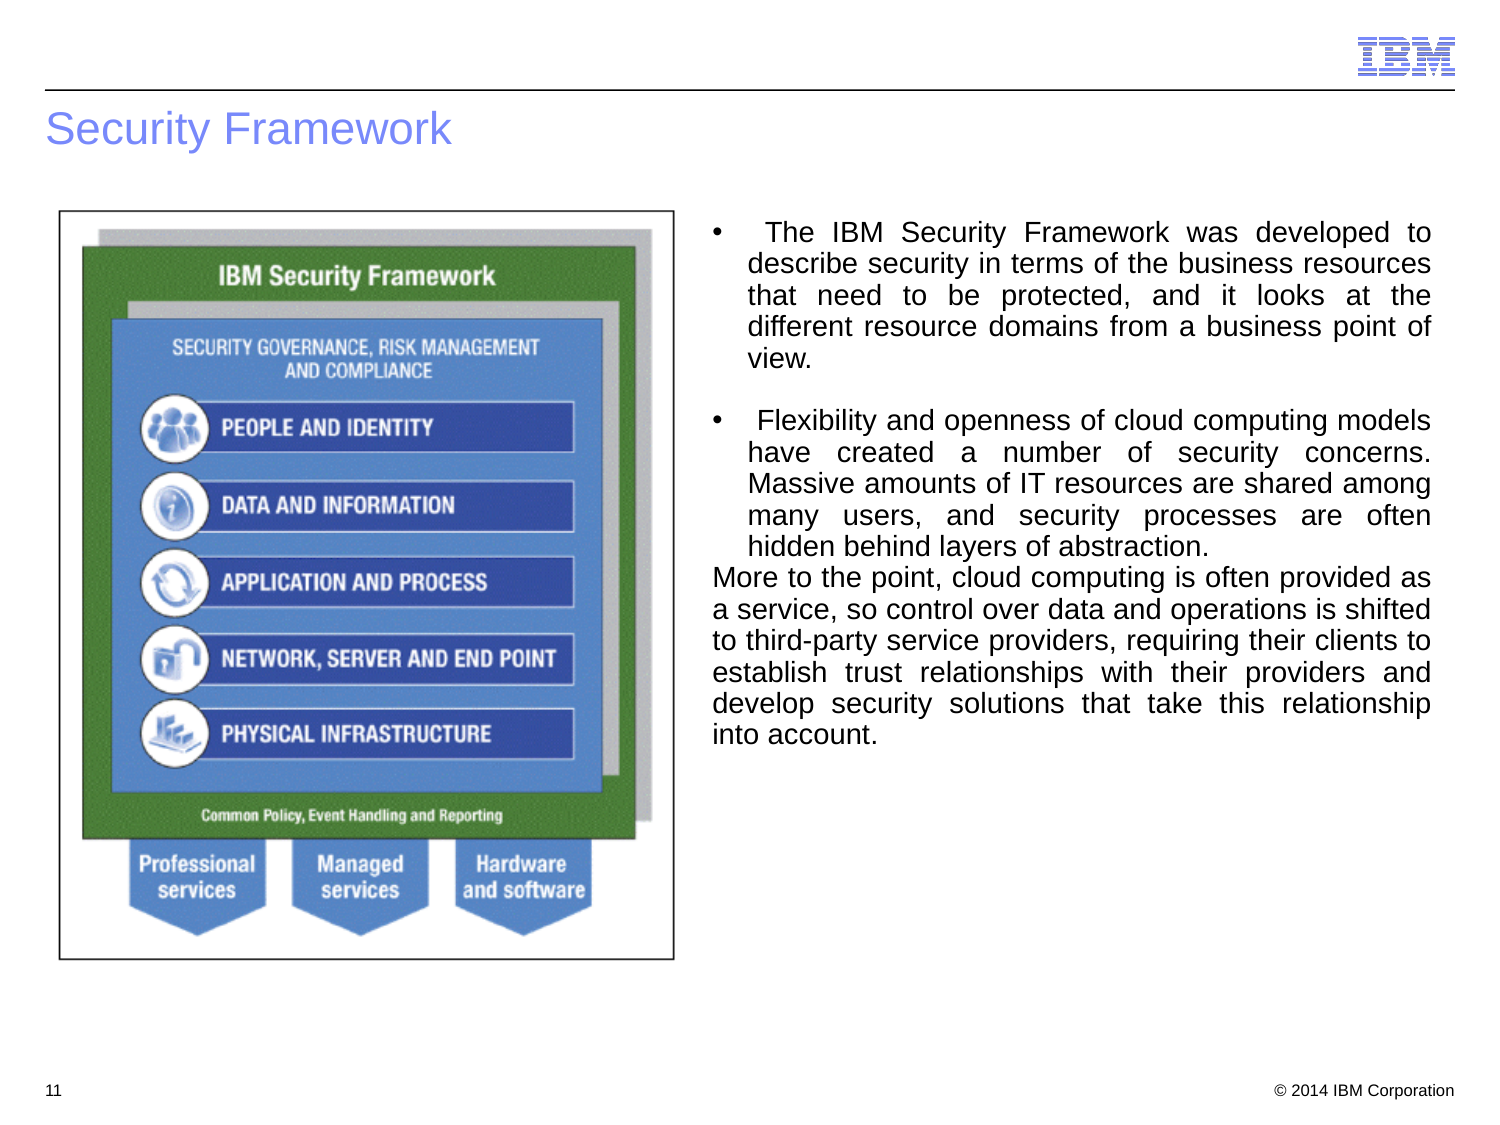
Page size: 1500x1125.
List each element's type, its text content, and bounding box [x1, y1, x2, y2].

text_box The IBM Security Framework was developed to describe security in terms of the business resources that need to be protected, and it looks at the different resource domains from a business point of view. Flexibility and openness of cloud computing models have created a number of security concerns. Massive amounts of IT resources are shared among many users, and security processes are often hidden behind layers of abstraction. More to the point, cloud computing is often provided as a service, so control over data and operations is shifted to third-party service providers, requiring their clients to establish trust relationships with their providers and develop security solutions that take this relationship into account. [697, 209, 1448, 759]
title Security Framework [29, 97, 1456, 203]
picture [44, 209, 682, 965]
slide_number 11 [29, 1072, 91, 1103]
picture [1358, 37, 1455, 76]
